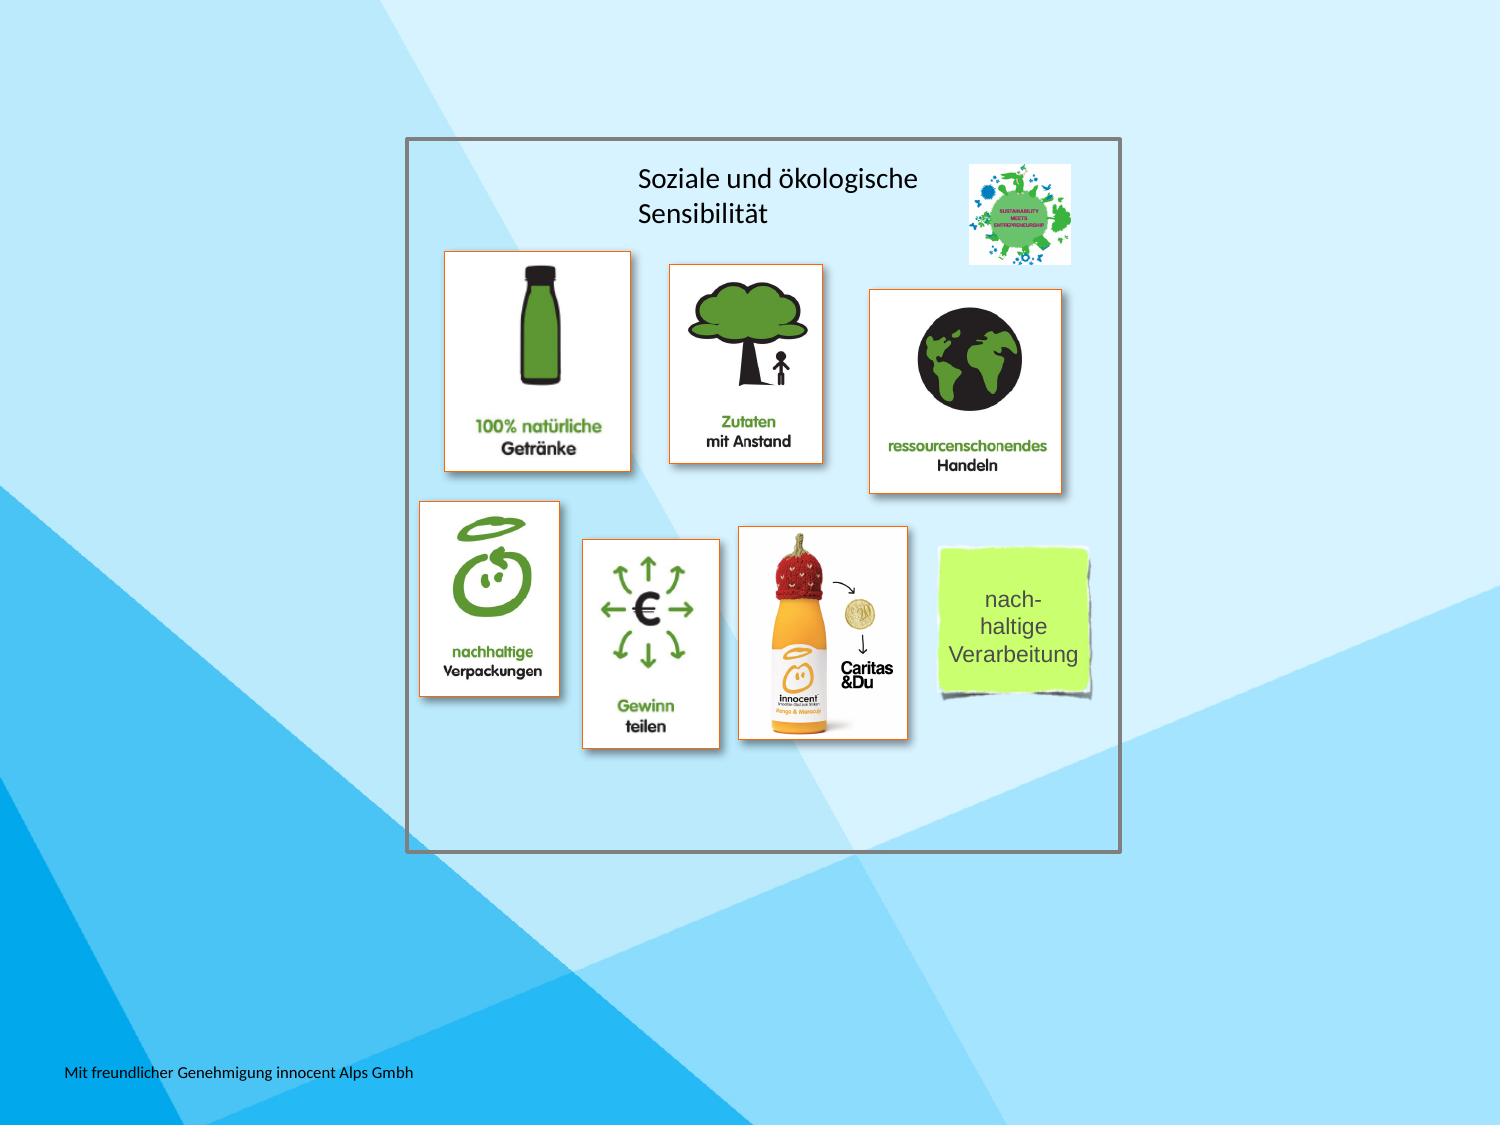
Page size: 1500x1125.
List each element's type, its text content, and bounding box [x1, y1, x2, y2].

text_box [407, 139, 1120, 852]
text_box Soziale und ökologische Sensibilität [623, 151, 940, 237]
picture [0, 0, 1500, 1125]
text_box Mit freundlicher Genehmigung innocent Alps Gmbh [49, 1054, 429, 1109]
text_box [931, 539, 1095, 703]
